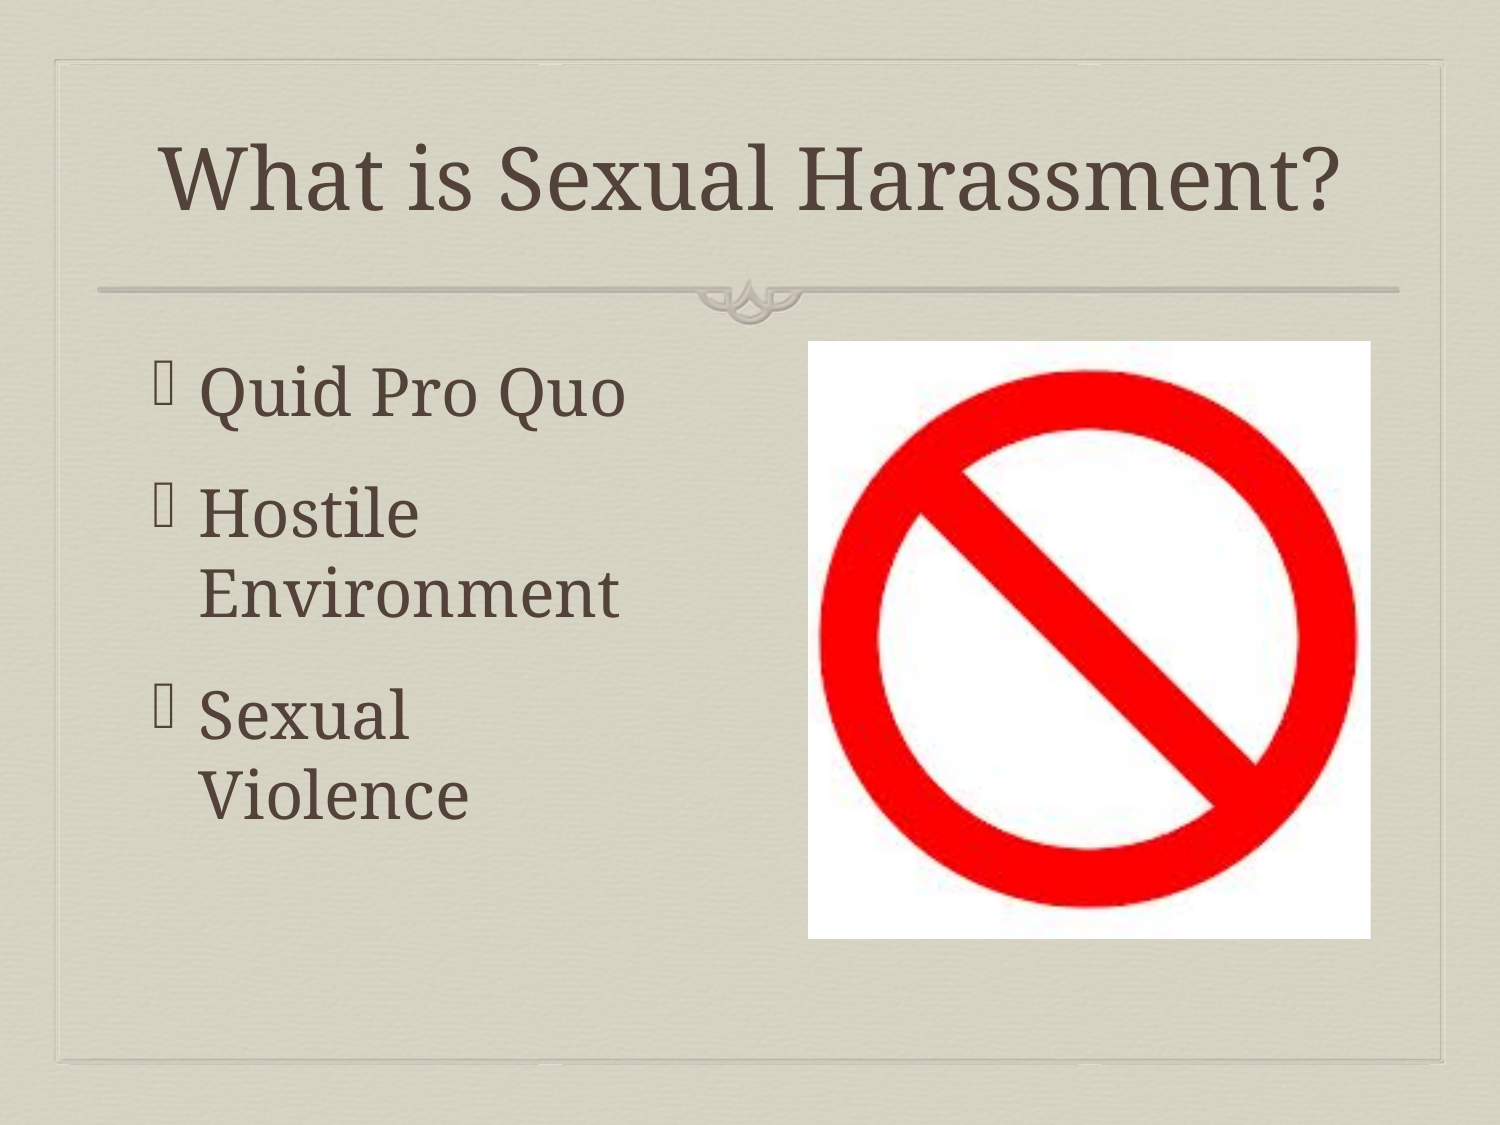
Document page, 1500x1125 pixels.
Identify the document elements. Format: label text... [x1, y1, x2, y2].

list Quid Pro Quo Hostile Environment Sexual Violence [137, 341, 700, 939]
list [807, 341, 1372, 940]
title What is Sexual Harassment? [131, 62, 1369, 288]
picture [0, 0, 1500, 1125]
